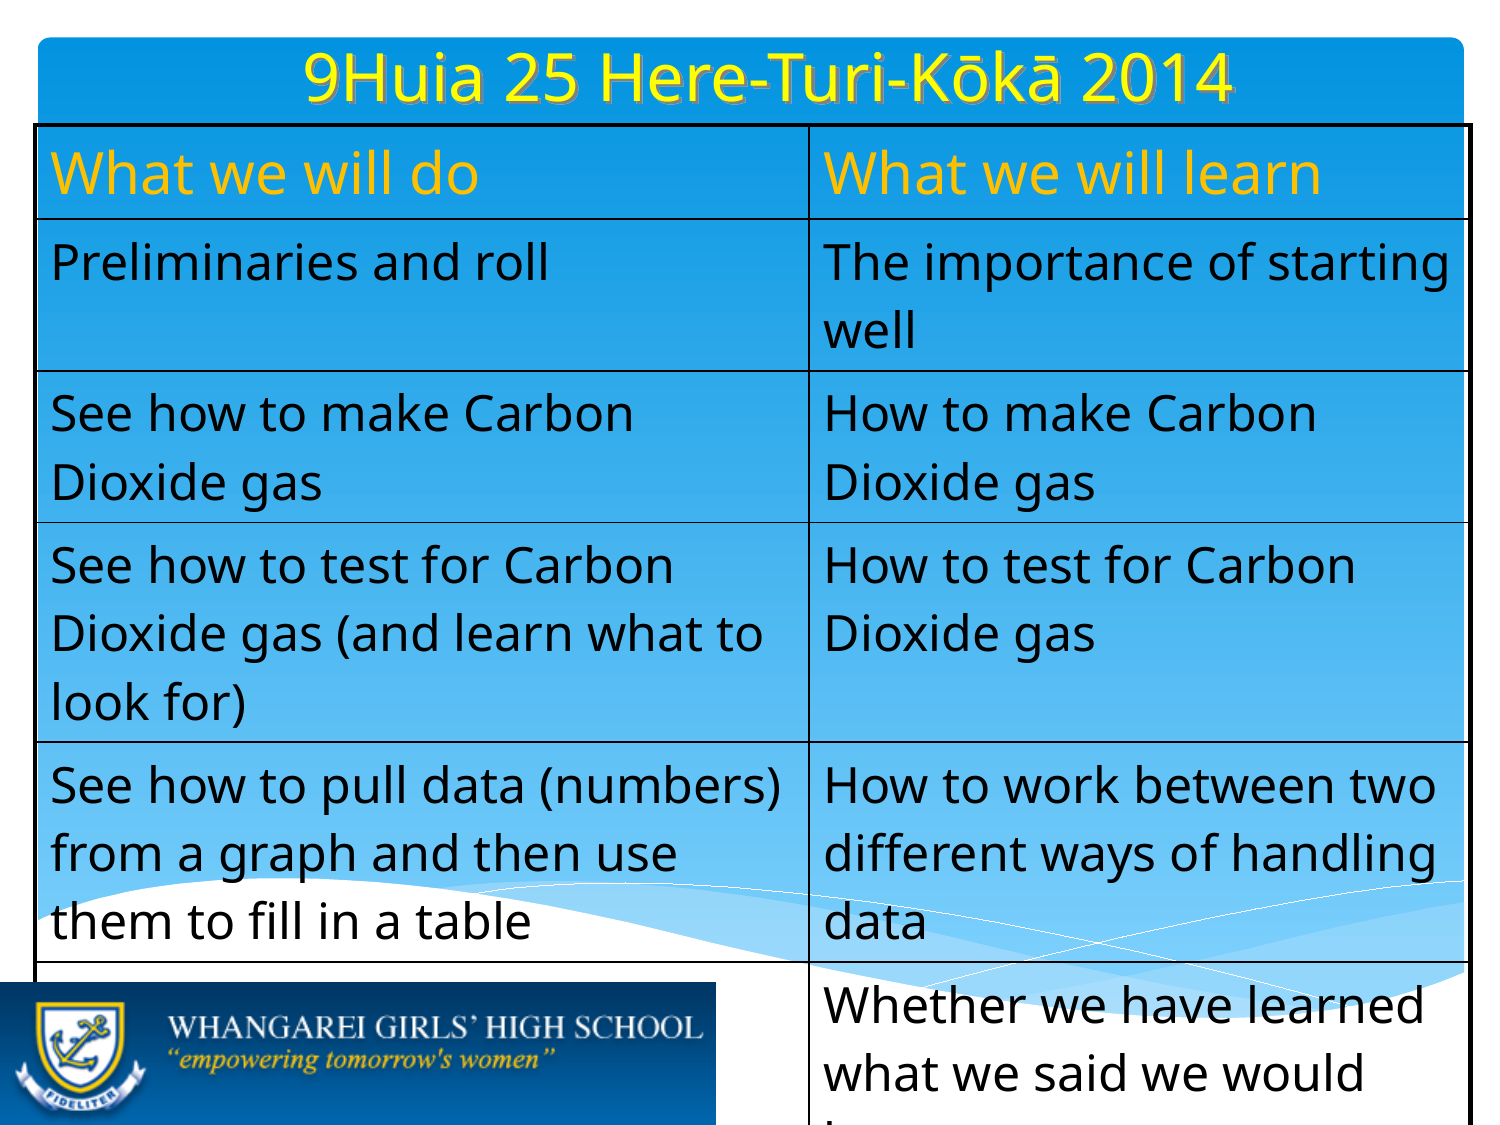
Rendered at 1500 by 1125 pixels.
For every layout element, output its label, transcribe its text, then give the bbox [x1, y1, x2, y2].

table_header What we will learn [810, 127, 1468, 218]
table_cell Re-view the objectives of the unit [37, 963, 808, 1125]
table_header What we will do [37, 127, 808, 218]
picture [0, 982, 716, 1125]
table_cell Preliminaries and roll [37, 220, 808, 370]
table_cell See how to make Carbon Dioxide gas [37, 372, 808, 522]
table_cell Whether we have learned what we said we would learn [810, 963, 1468, 1125]
table_cell How to work between two different ways of handling data [810, 743, 1468, 961]
text_box 9Huia 25 Here-Turi-Kōkā 2014 [162, 24, 1375, 123]
table_cell The importance of starting well [810, 220, 1468, 370]
table_cell How to test for Carbon Dioxide gas [810, 523, 1468, 741]
table_cell See how to pull data (numbers) from a graph and then use them to fill in a table [37, 743, 808, 961]
table_cell See how to test for Carbon Dioxide gas (and learn what to look for) [37, 523, 808, 741]
table_cell How to make Carbon Dioxide gas [810, 372, 1468, 522]
